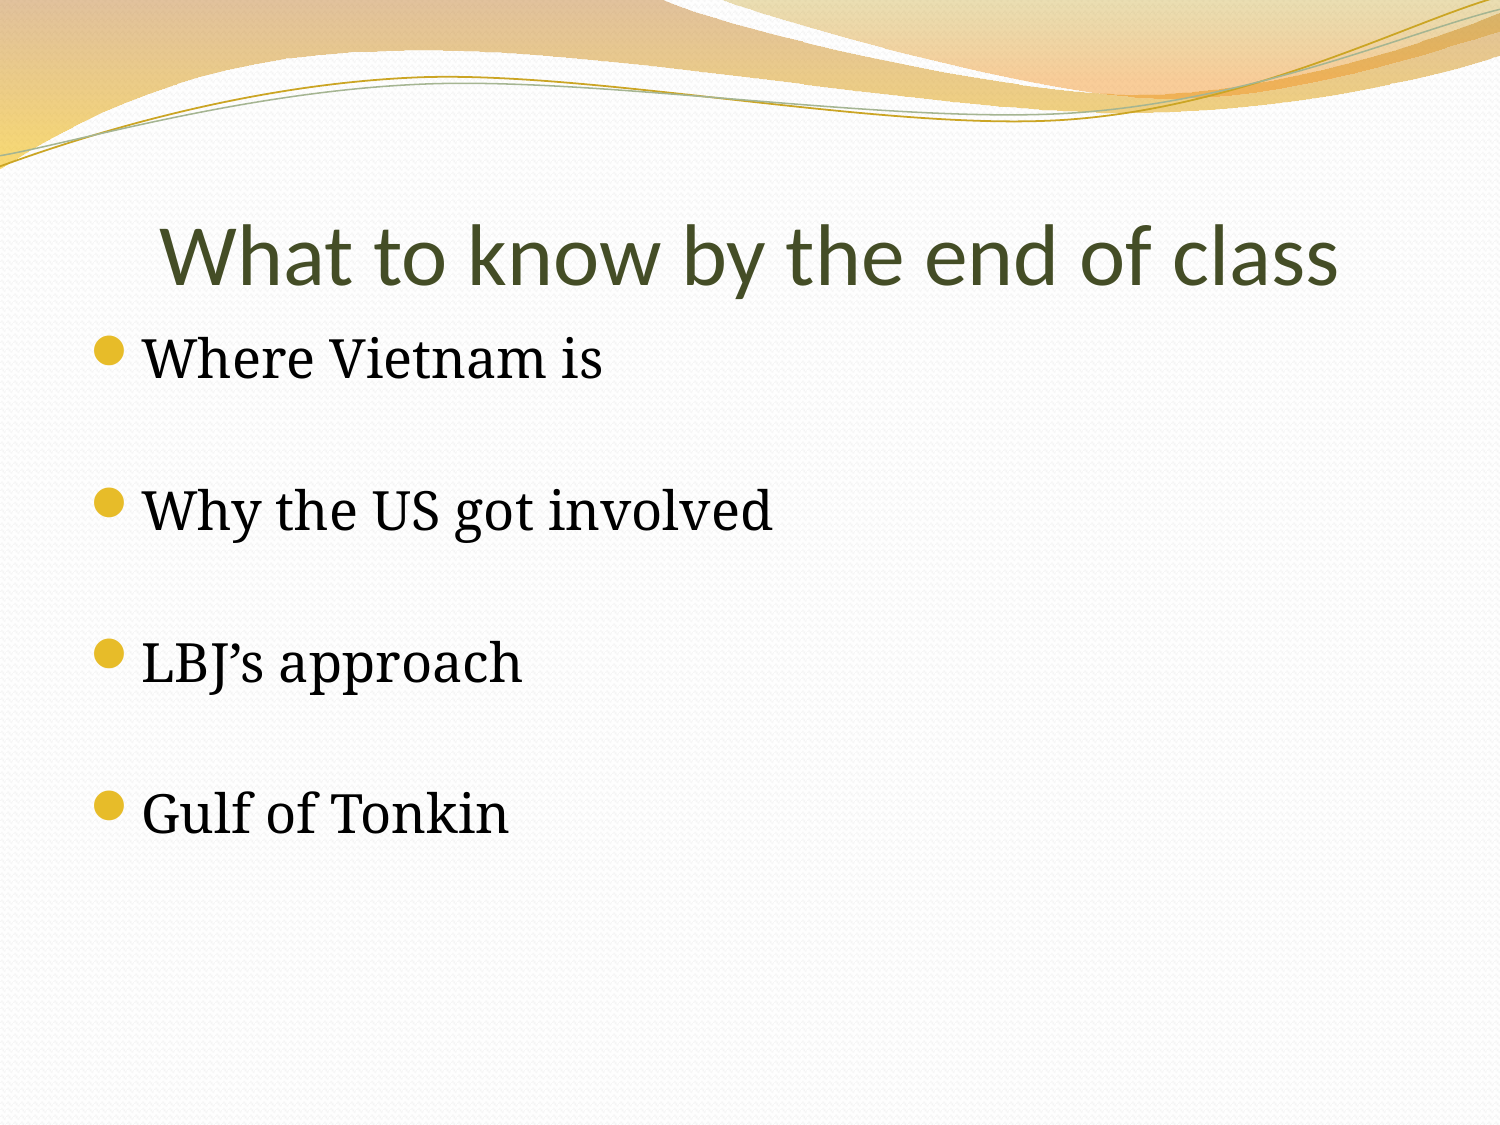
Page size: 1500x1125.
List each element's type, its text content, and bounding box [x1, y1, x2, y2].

list Where Vietnam is Why the US got involved LBJ’s approach Gulf of Tonkin [75, 317, 1425, 1038]
title What to know by the end of class [75, 115, 1425, 303]
